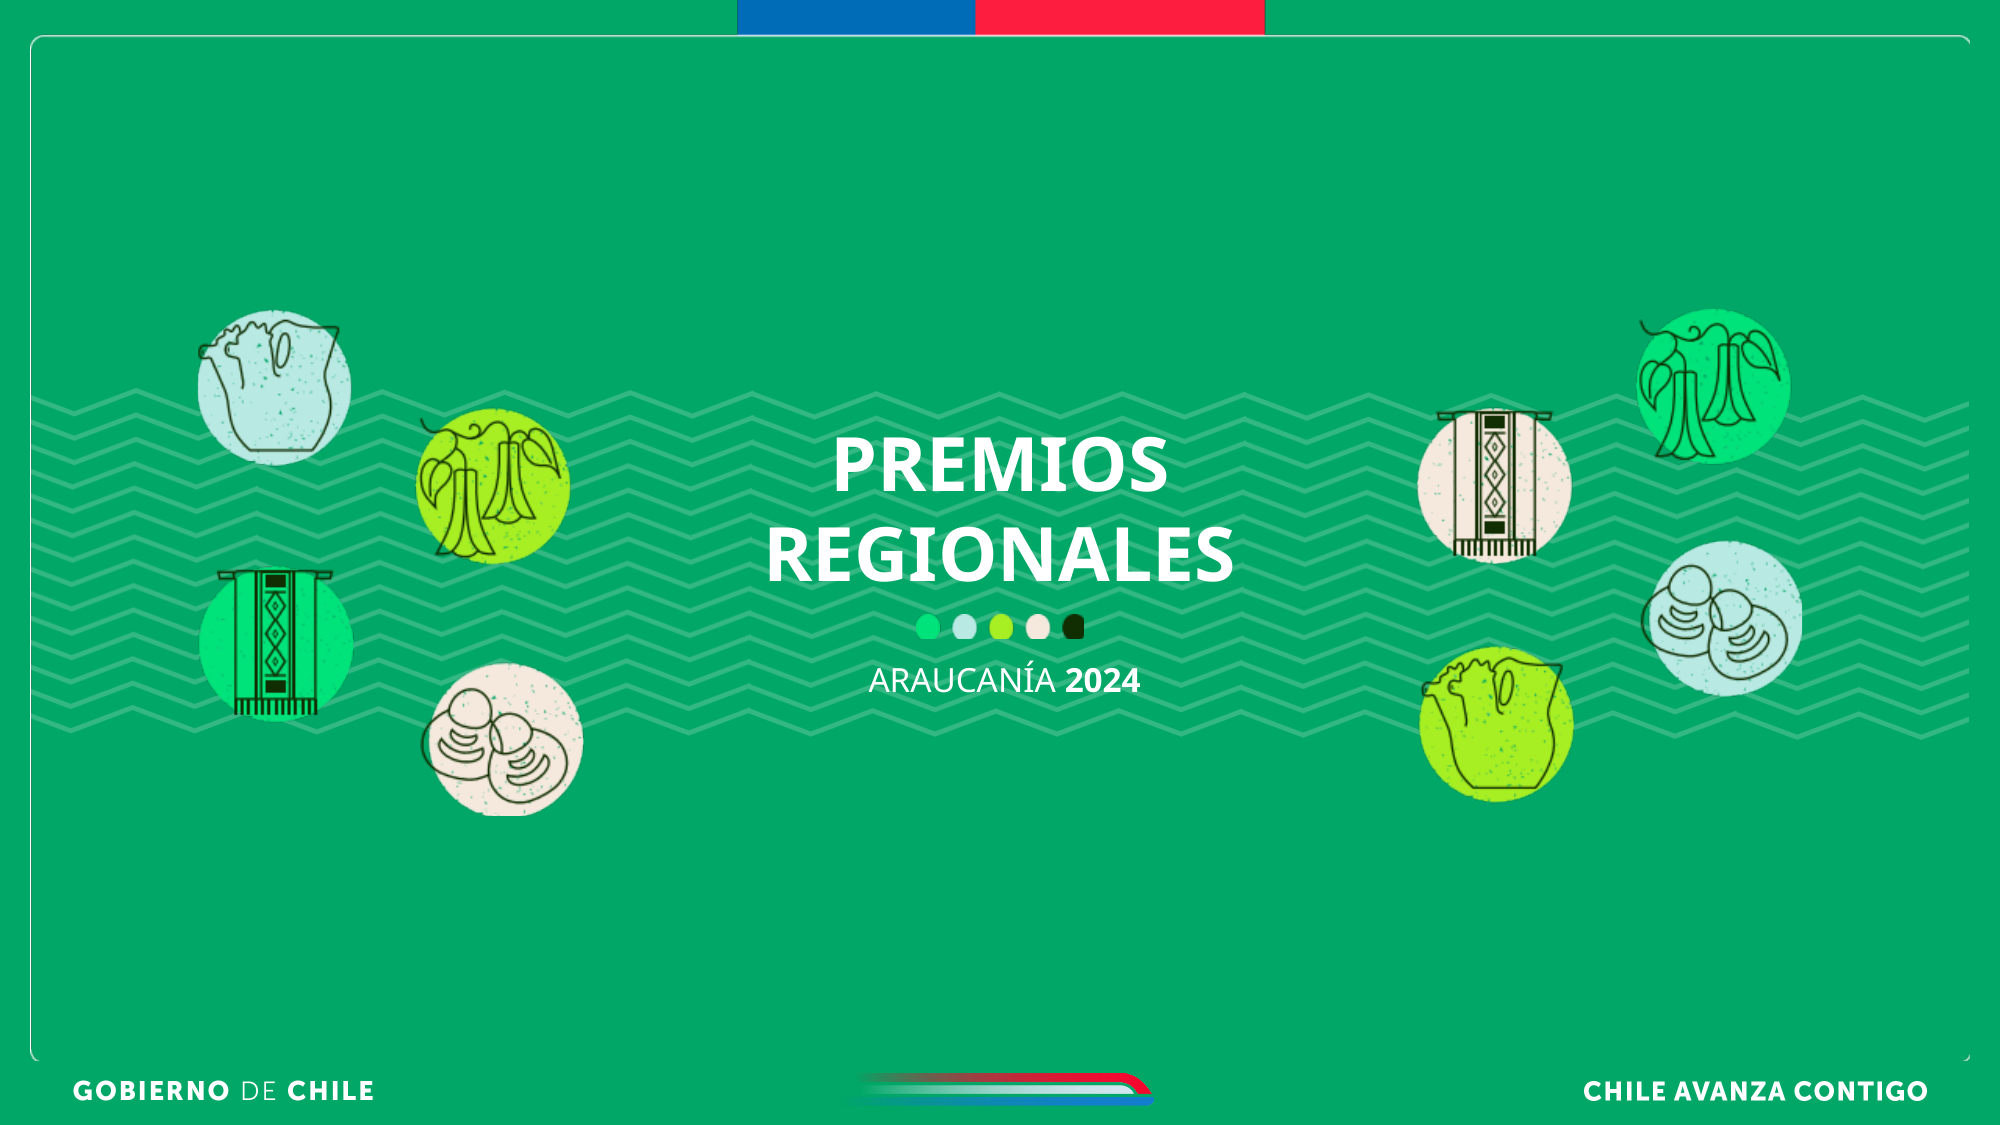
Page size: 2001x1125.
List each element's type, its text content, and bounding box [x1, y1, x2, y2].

picture [1659, 446, 1670, 455]
picture [423, 728, 429, 753]
text_box PREMIOS REGIONALES [688, 408, 1312, 604]
picture [31, 372, 1969, 753]
picture [1424, 684, 1429, 692]
text_box ARAUCANÍA 2024 [853, 651, 1156, 707]
picture [69, 1073, 1931, 1112]
picture [1550, 666, 1560, 675]
